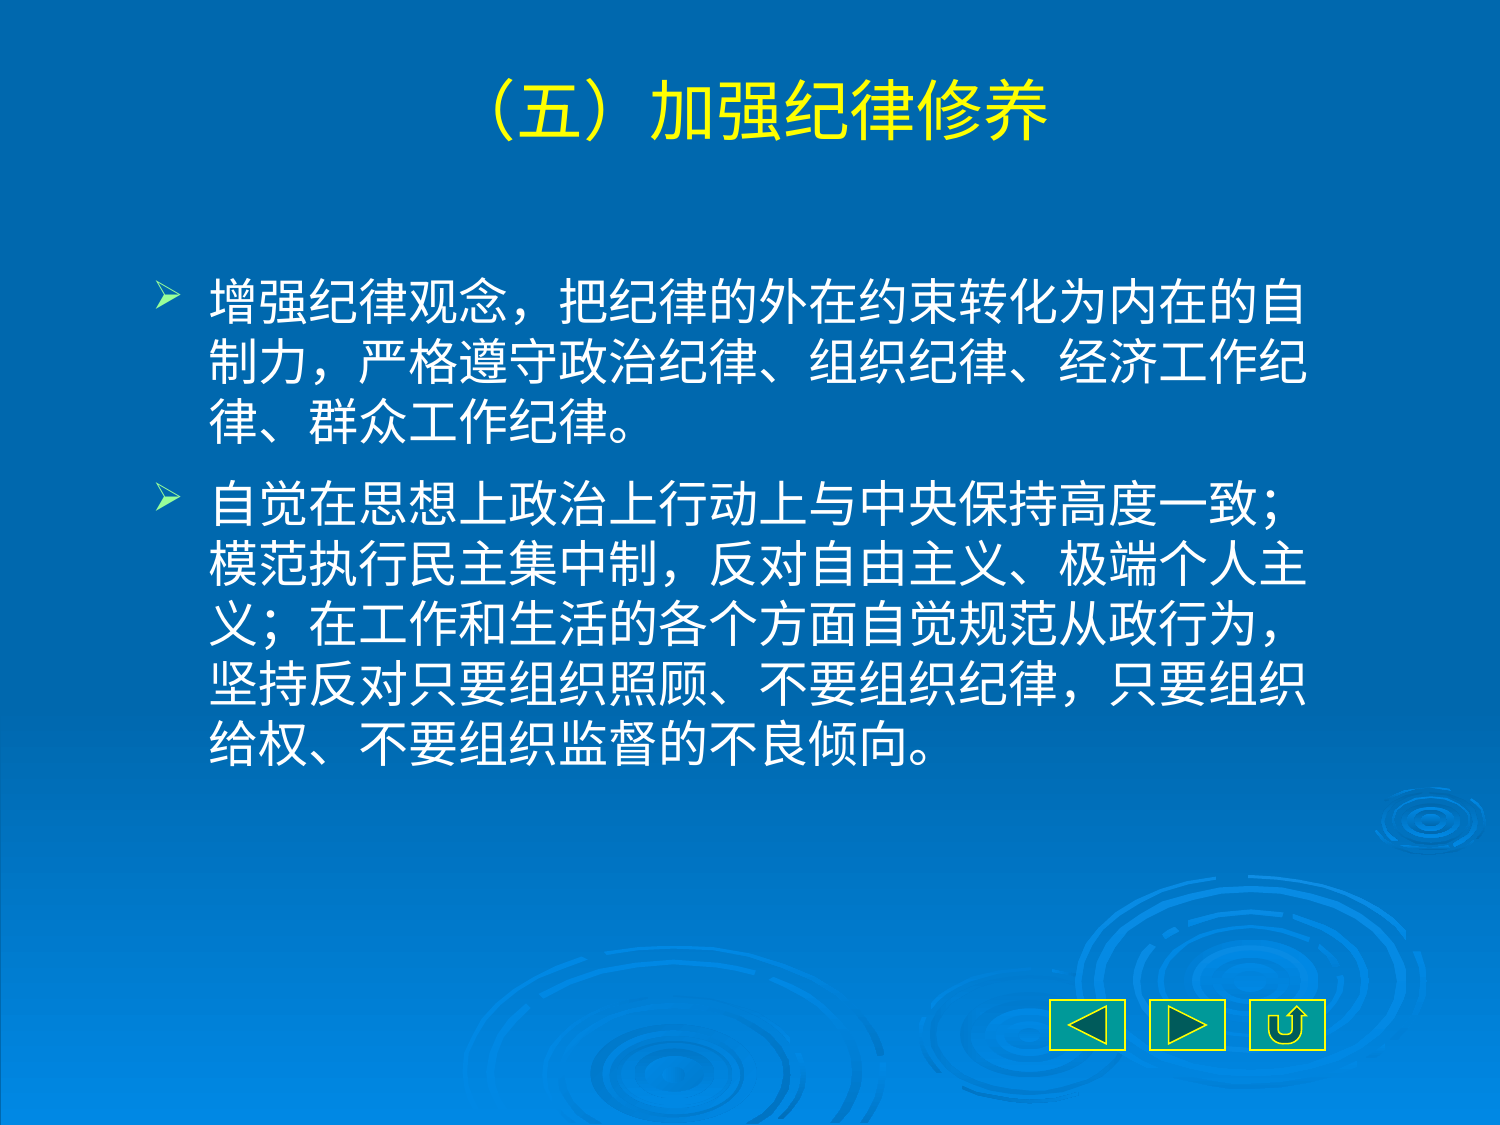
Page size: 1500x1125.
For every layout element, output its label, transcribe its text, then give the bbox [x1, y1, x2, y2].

title （五）加强纪律修养 [74, 37, 1426, 180]
text_box [1049, 999, 1125, 1051]
text_box [1149, 999, 1225, 1051]
list 增强纪律观念，把纪律的外在约束转化为内在的自制力，严格遵守政治纪律、组织纪律、经济工作纪律、群众工作纪律。 自觉在思想上政治上行动上与中央保持高度一致；模范执行民主集中制，反对自由主义、极端个人主义；在工作和生活的各个方面自觉规范从政行为，坚持反对只要组织照顾、不要组织纪律，只要组织给权、不要组织监督的不良倾向。 [137, 262, 1363, 851]
text_box [1249, 999, 1325, 1051]
